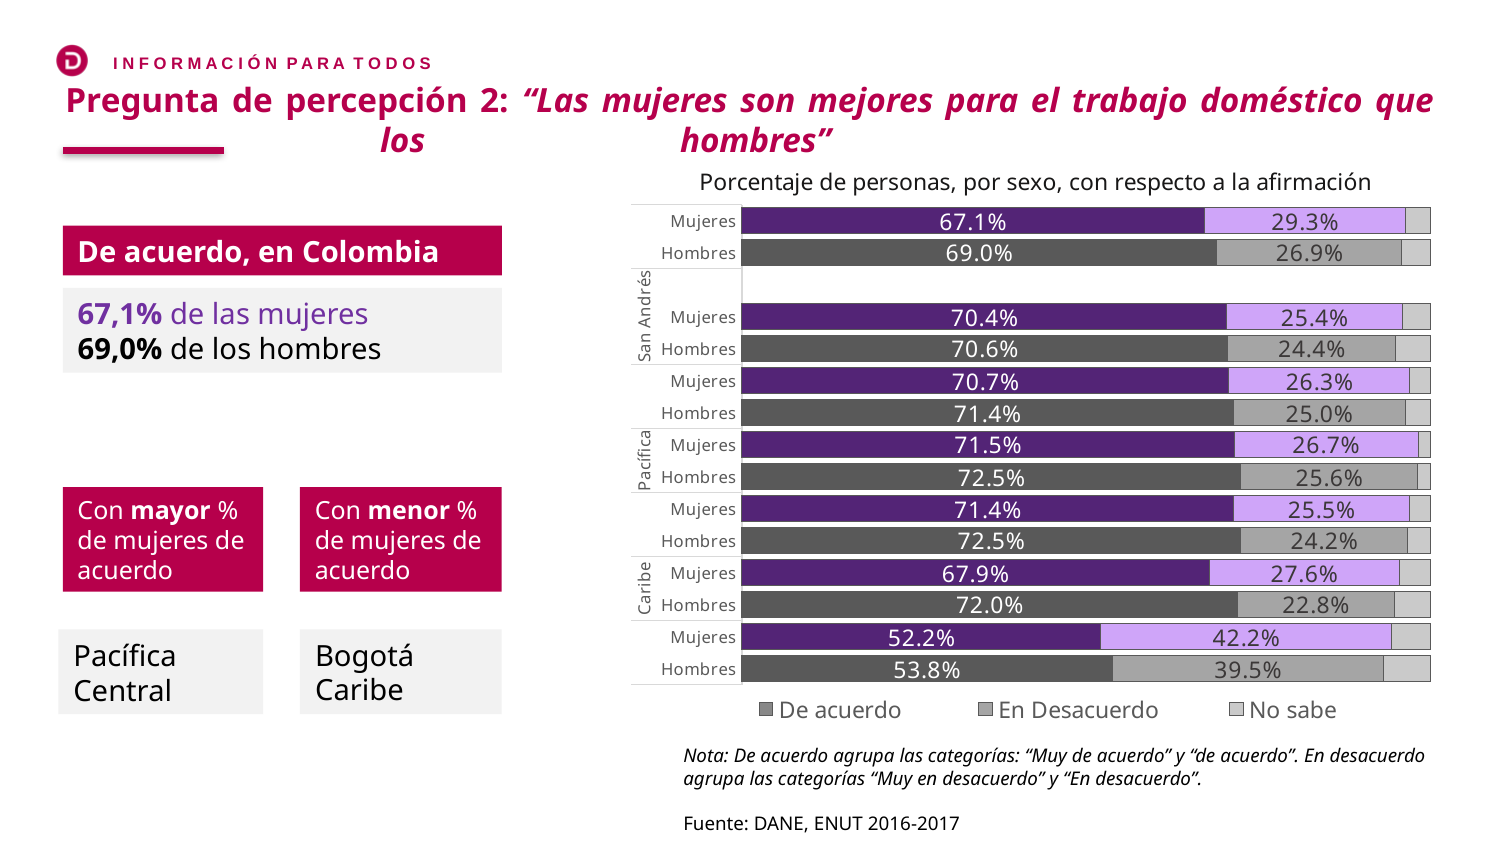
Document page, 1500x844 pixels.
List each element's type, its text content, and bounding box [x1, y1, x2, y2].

text_box De acuerdo, en Colombia [62, 225, 502, 276]
text_box 67,1% de las mujeres 69,0% de los hombres [62, 287, 502, 373]
text_box Bogotá Caribe [299, 629, 502, 715]
text_box Nota: De acuerdo agrupa las categorías: “Muy de acuerdo” y “de acuerdo”. En desacuerdo agrupa las categorías “Muy en desacuerdo” y “En desacuerdo”. Fuente: DANE, ENUT 2016-2017 [668, 746, 1450, 842]
chart [605, 138, 1473, 739]
text_box Con menor % de mujeres de acuerdo [299, 487, 502, 592]
text_box Pacífica Central [58, 629, 264, 715]
text_box Pregunta de percepción 2: “Las mujeres son mejores para el trabajo doméstico que los hombres” [39, 42, 1450, 167]
text_box Con mayor % de mujeres de acuerdo [62, 487, 264, 592]
